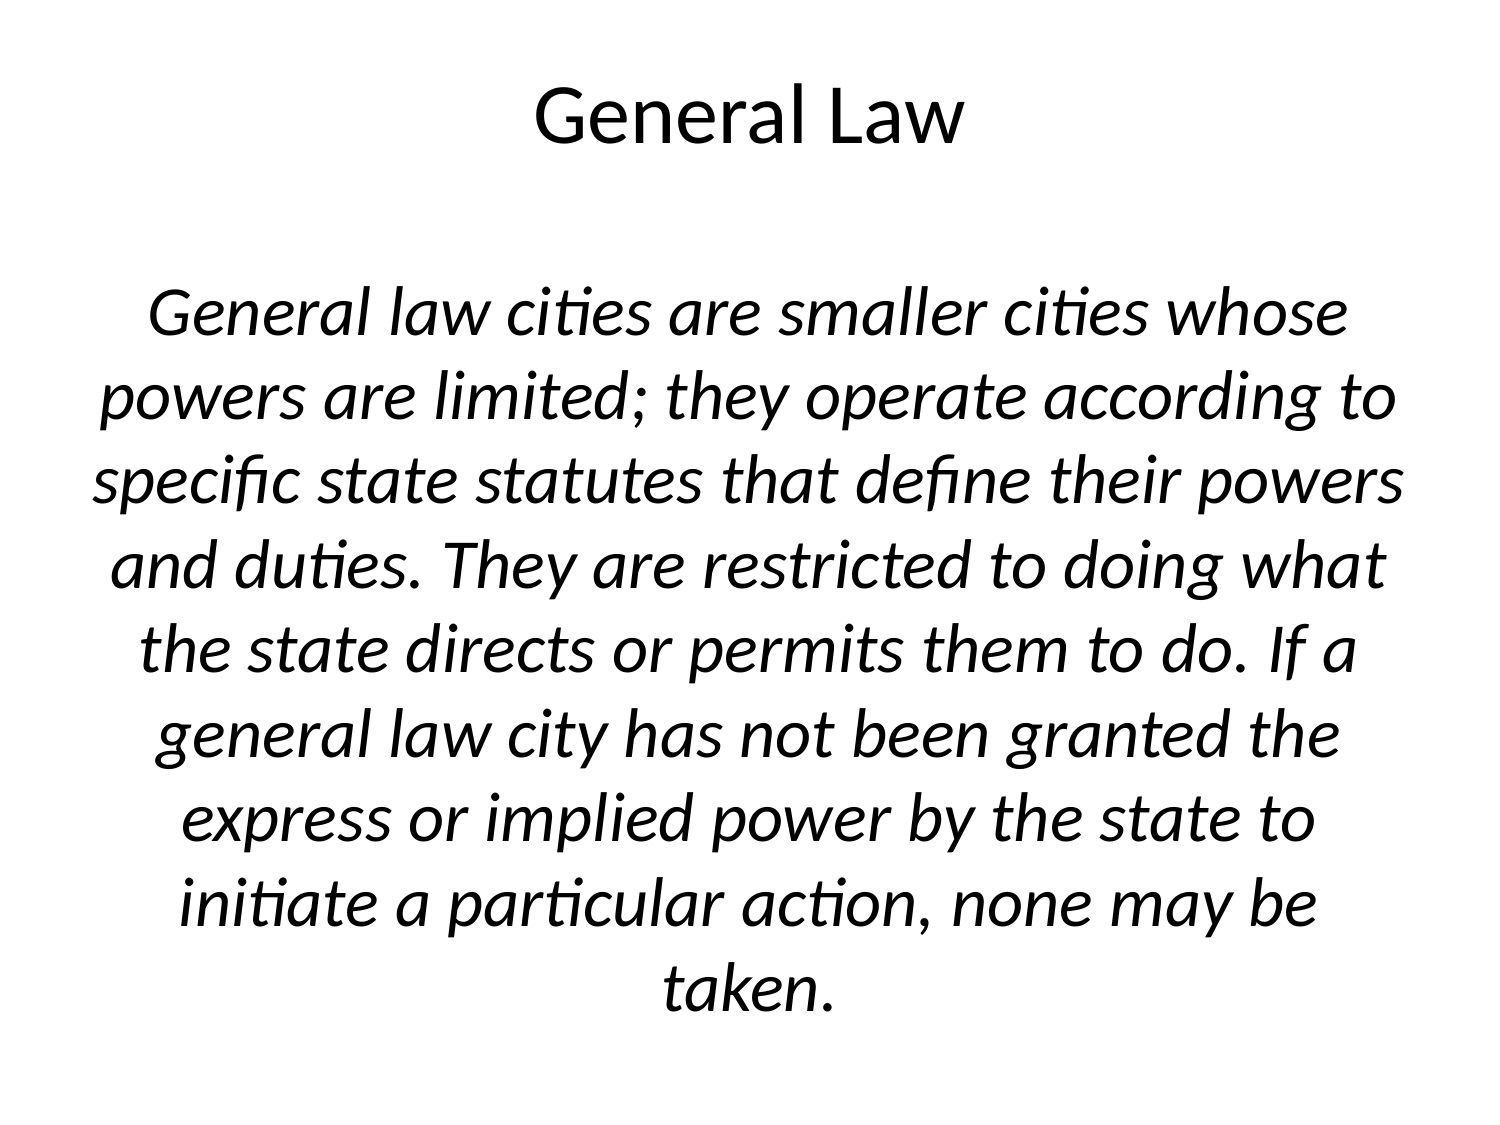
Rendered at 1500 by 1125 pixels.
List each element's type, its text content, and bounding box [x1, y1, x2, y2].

title General Law General law cities are smaller cities whose powers are limited; they operate according to specific state statutes that define their powers and duties. They are restricted to doing what the state directs or permits them to do. If a general law city has not been granted the express or implied power by the state to initiate a particular action, none may be taken. [74, 44, 1426, 1038]
